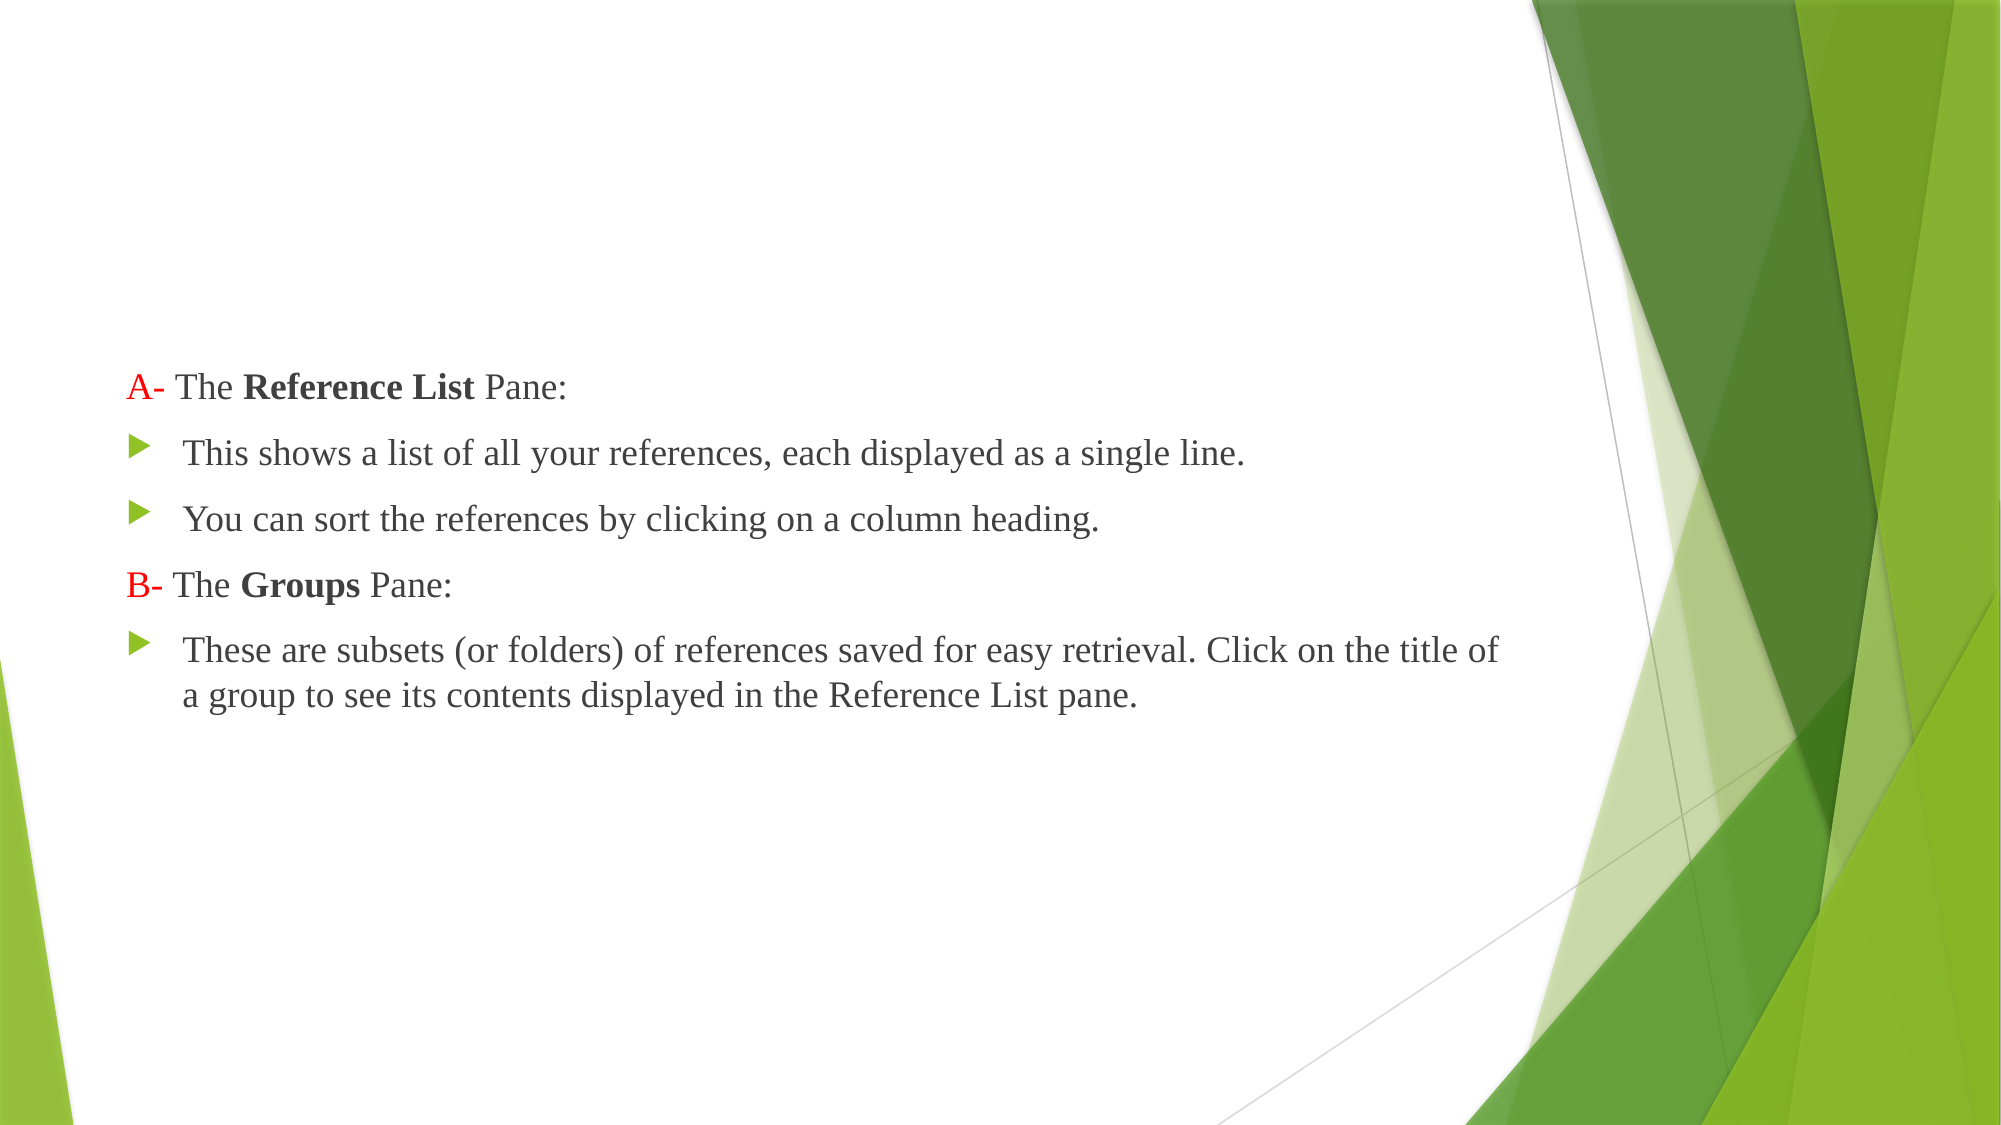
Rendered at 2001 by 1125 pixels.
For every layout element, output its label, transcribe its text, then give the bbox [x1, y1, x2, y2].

list A- The Reference List Pane: This shows a list of all your references, each displayed as a single line. You can sort the references by clicking on a column heading. B- The Groups Pane: These are subsets (or folders) of references saved for easy retrieval. Click on the title of a group to see its contents displayed in the Reference List pane. [111, 354, 1522, 992]
